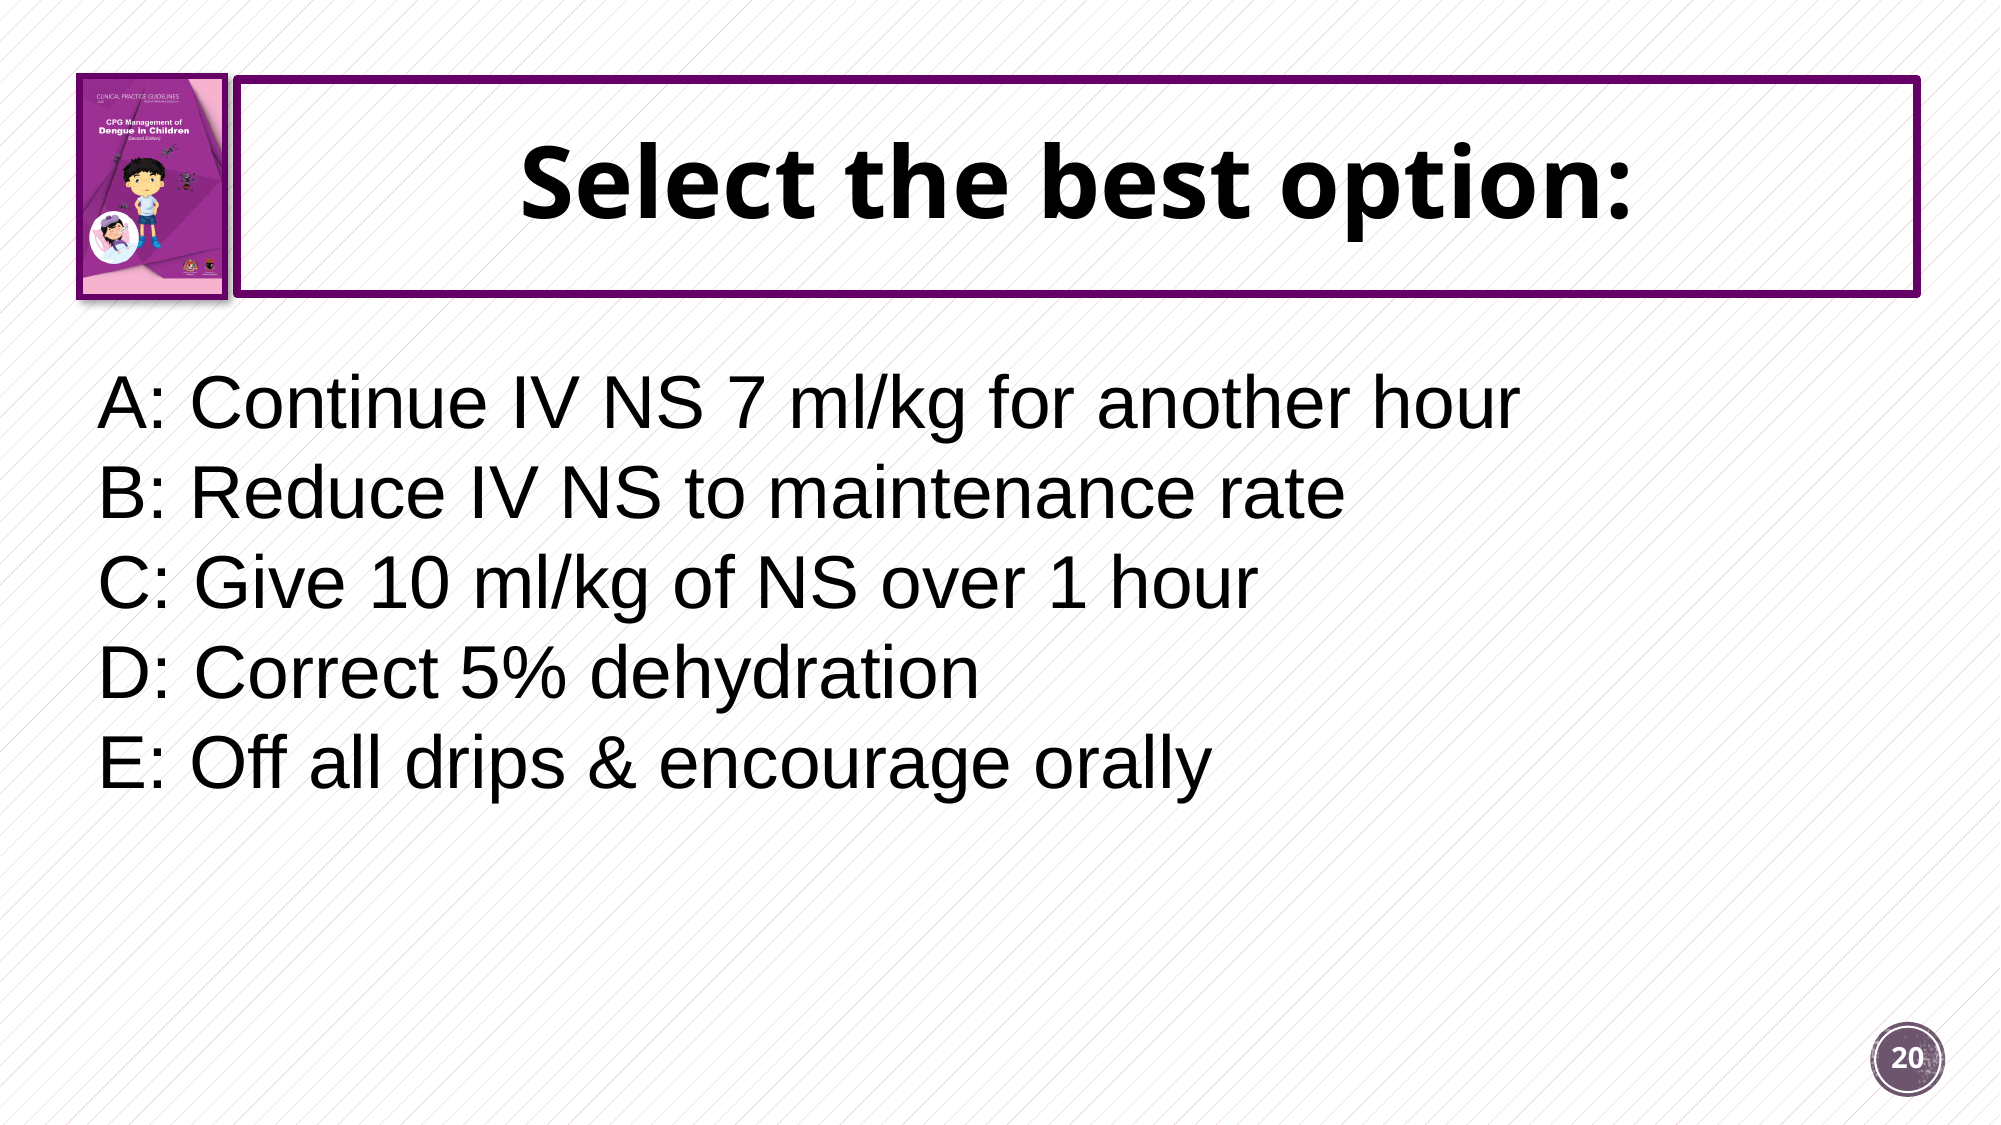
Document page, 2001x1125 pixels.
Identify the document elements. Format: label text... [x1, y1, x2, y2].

slide_number 20 [1855, 1028, 1961, 1089]
list A: Continue IV NS 7 ml/kg for another hour B: Reduce IV NS to maintenance rate C: Give 10 ml/kg of NS over 1 hour D: Correct 5% dehydration E: Off all drips & encourage orally [82, 346, 1918, 1029]
text_box Select the best option: [237, 79, 1918, 294]
picture [83, 79, 222, 294]
